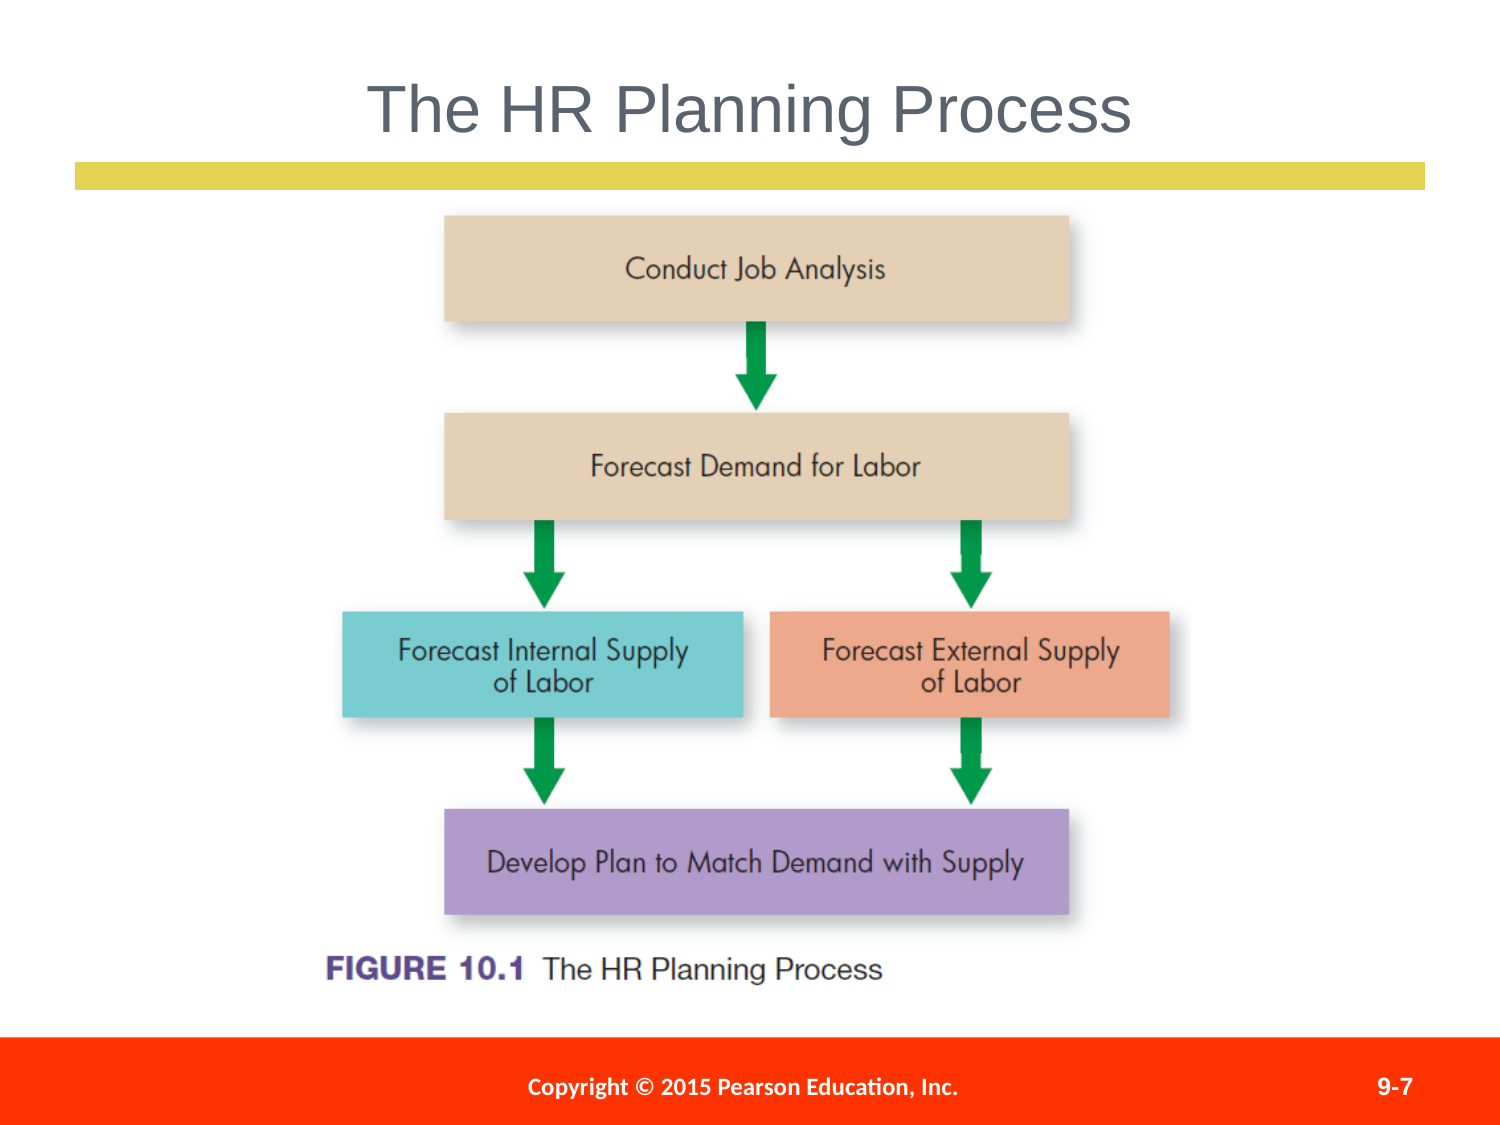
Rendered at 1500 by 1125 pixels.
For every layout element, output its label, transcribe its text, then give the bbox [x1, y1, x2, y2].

picture [274, 201, 1191, 1026]
title The HR Planning Process [74, 12, 1426, 201]
